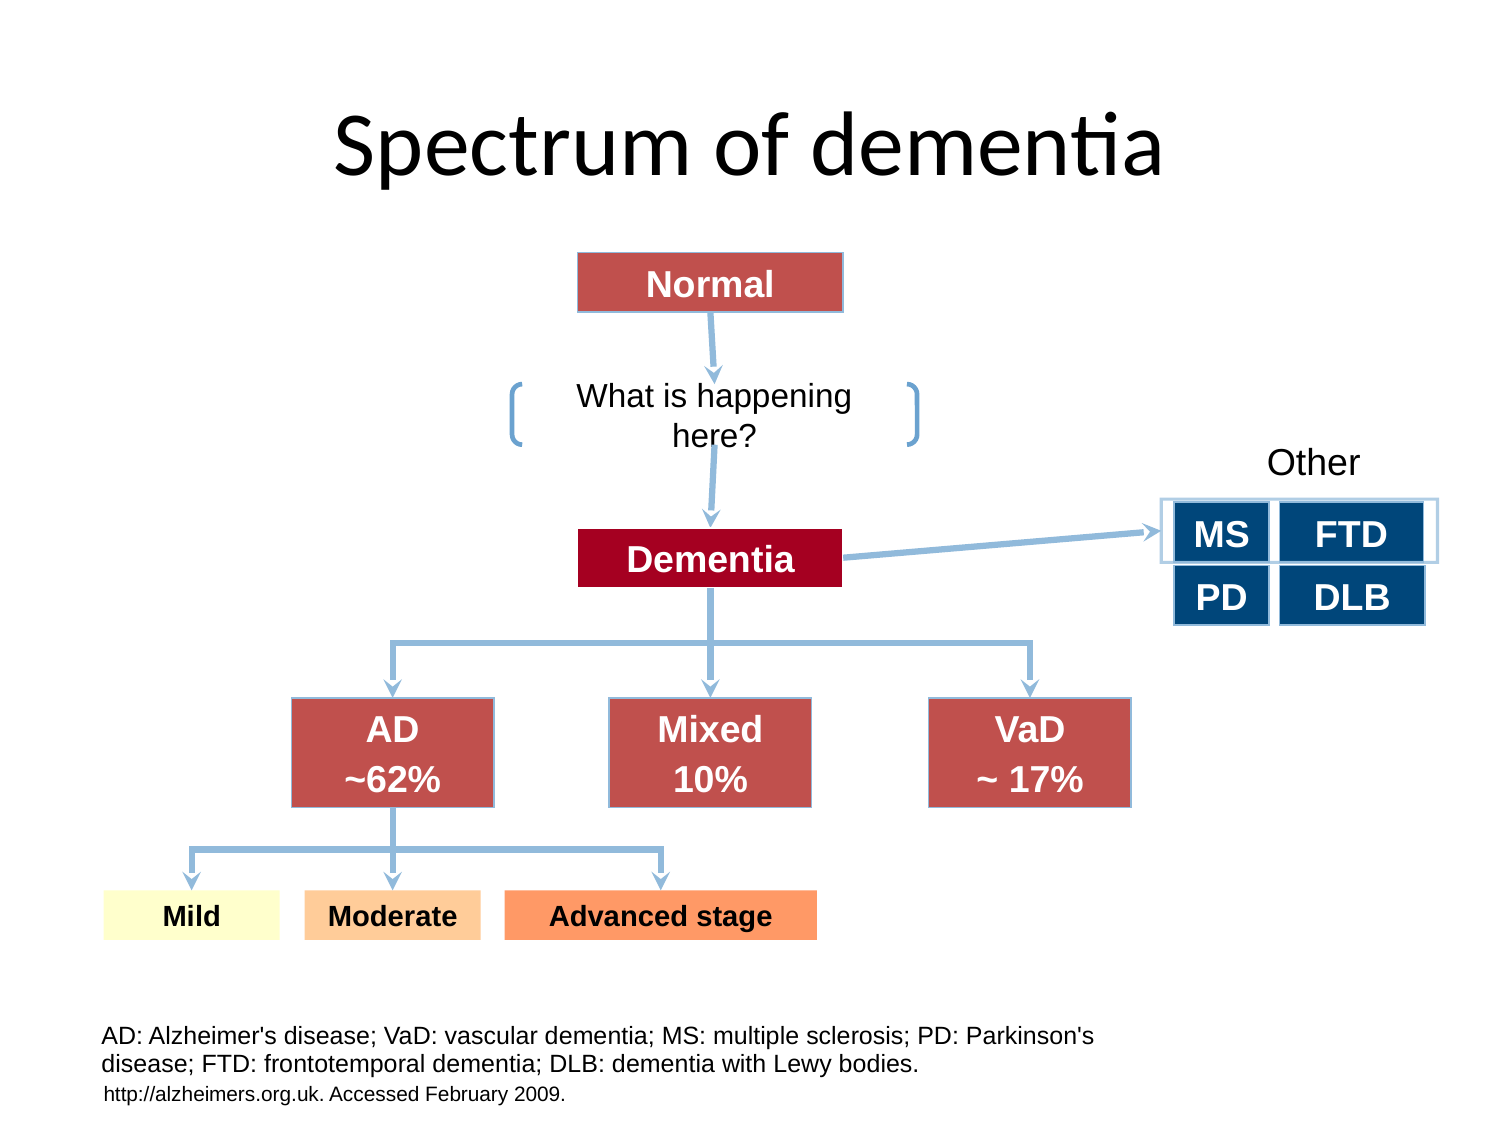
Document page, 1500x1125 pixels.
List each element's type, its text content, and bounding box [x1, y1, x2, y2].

text_box [1161, 499, 1438, 563]
text_box AD ~62% [291, 697, 492, 808]
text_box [487, 717, 566, 986]
text_box PD [1173, 565, 1270, 626]
text_box Moderate [337, 890, 481, 940]
text_box Dementia [611, 527, 810, 588]
text_box http://alzheimers.org.uk. Accessed February 2009. [103, 1085, 733, 1106]
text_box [710, 444, 715, 528]
text_box Mixed 10% [609, 697, 812, 808]
text_box Advanced stage [570, 890, 817, 940]
text_box AD: Alzheimer's disease; VaD: vascular dementia; MS: multiple sclerosis; PD: Parkinson's disease; FTD: frontotemporal dementia; DLB: dementia with Lewy bodies. [86, 1016, 1211, 1085]
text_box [815, 483, 925, 804]
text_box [253, 750, 332, 953]
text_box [710, 312, 715, 384]
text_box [497, 484, 606, 803]
title Spectrum of dementia [75, 45, 1425, 233]
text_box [842, 530, 1162, 559]
text_box Other [1252, 430, 1376, 491]
text_box VaD ~ 17% [929, 697, 1132, 808]
text_box Mild [103, 890, 248, 940]
text_box What is happening here? [512, 384, 918, 445]
text_box DLB [1279, 565, 1425, 626]
text_box Normal [577, 252, 844, 312]
